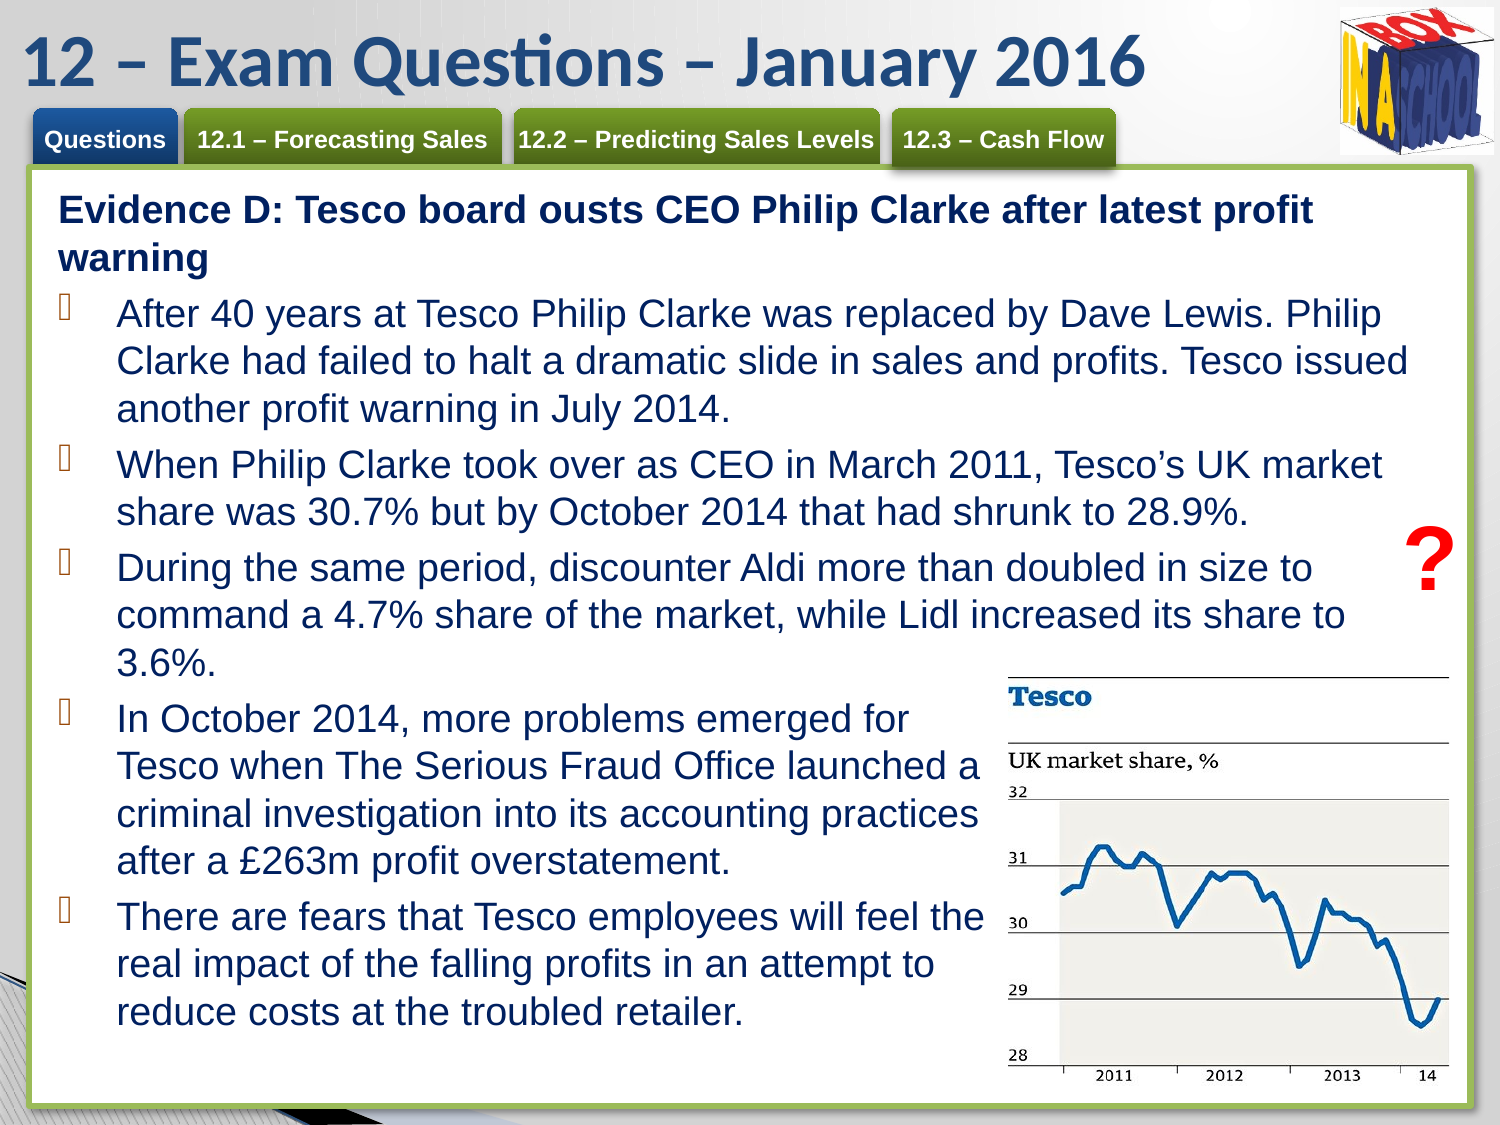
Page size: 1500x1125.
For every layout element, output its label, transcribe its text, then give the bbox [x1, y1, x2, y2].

picture [1007, 676, 1450, 1087]
text_box Evidence D: Tesco board ousts CEO Philip Clarke after latest profit warning After 40 years at Tesco Philip Clarke was replaced by Dave Lewis. Philip Clarke had failed to halt a dramatic slide in sales and profits. Tesco issued another profit warning in July 2014. When Philip Clarke took over as CEO in March 2011, Tesco’s UK market share was 30.7% but by October 2014 that had shrunk to 28.9%. During the same period, discounter Aldi more than doubled in size to command a 4.7% share of the market, while Lidl increased its share to 3.6%. In October 2014, more problems emerged for Tesco when The Serious Fraud Office launched a criminal investigation into its accounting practices after a £263m profit overstatement. There are fears that Tesco employees will feel the real impact of the falling profits in an attempt to reduce costs at the troubled retailer. [43, 177, 1449, 1041]
text_box ? [1387, 491, 1459, 617]
picture [1340, 7, 1495, 155]
title 12 – Exam Questions – January 2016 [5, 11, 1270, 102]
picture [281, 1114, 303, 1125]
